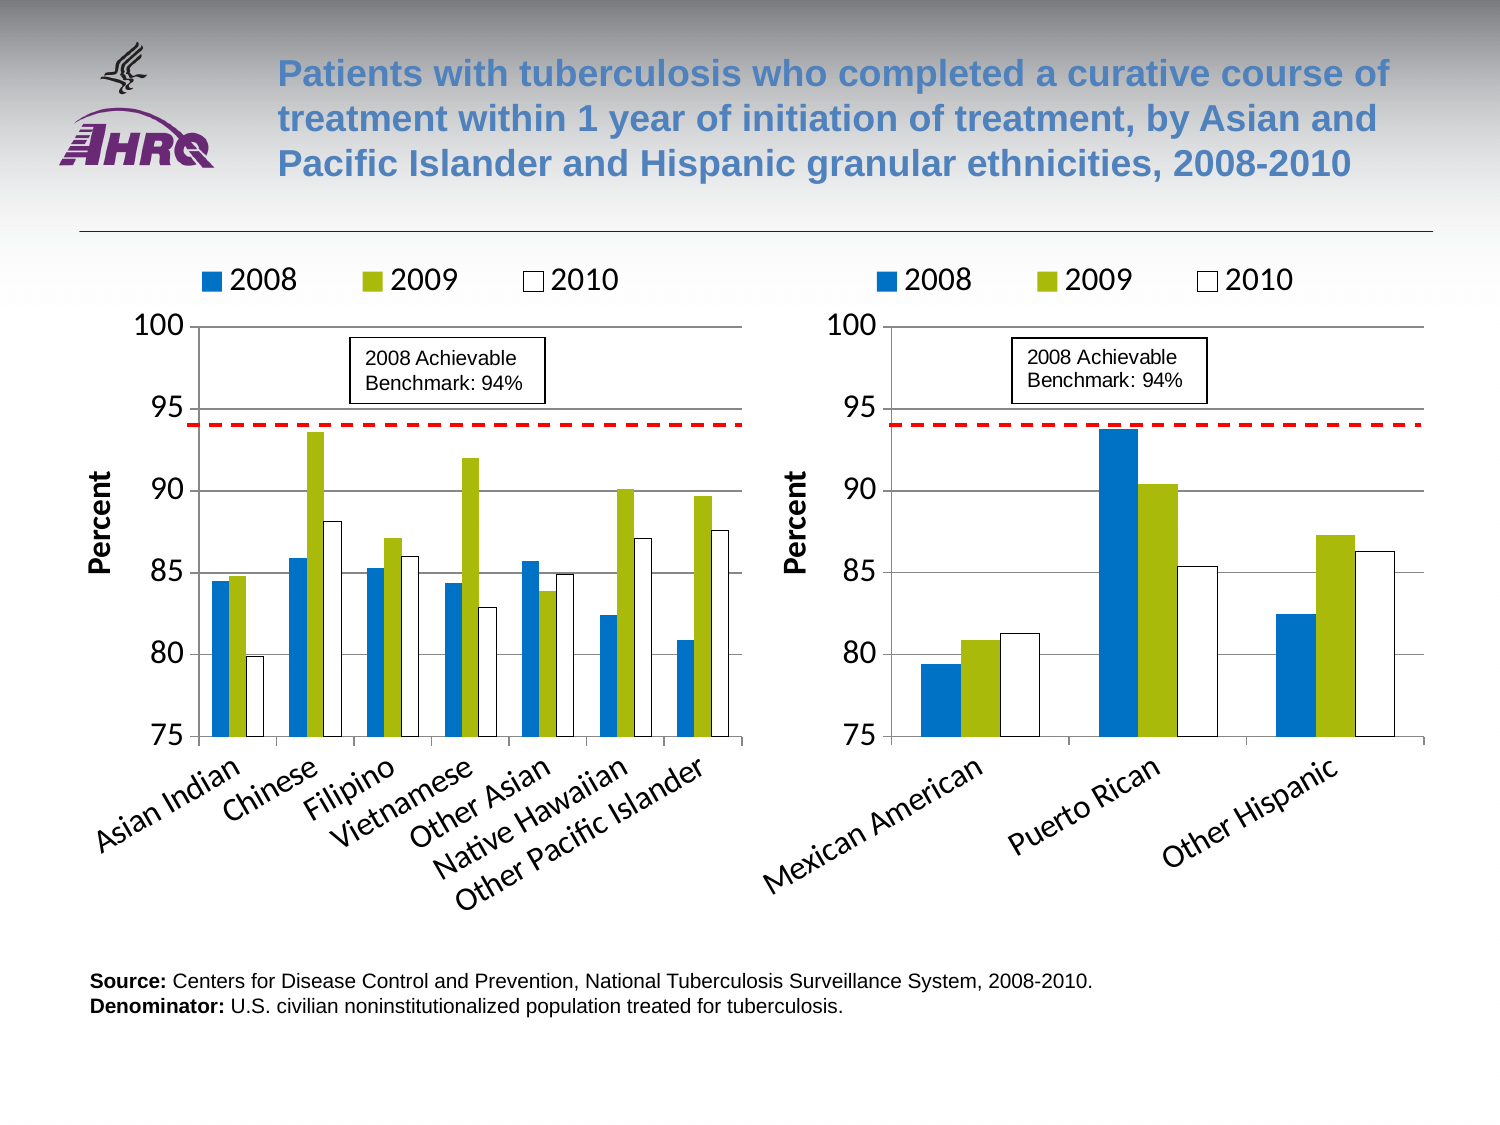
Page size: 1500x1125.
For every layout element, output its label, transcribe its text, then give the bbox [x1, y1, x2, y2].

text_box Source: Centers for Disease Control and Prevention, National Tuberculosis Surveillance System, 2008-2010. Denominator: U.S. civilian noninstitutionalized population treated for tuberculosis. [74, 968, 1425, 1025]
chart [74, 254, 1426, 961]
picture [0, 0, 1500, 1125]
title Patients with tuberculosis who completed a curative course of treatment within 1 year of initiation of treatment, by Asian and Pacific Islander and Hispanic granular ethnicities, 2008-2010 [262, 45, 1425, 188]
